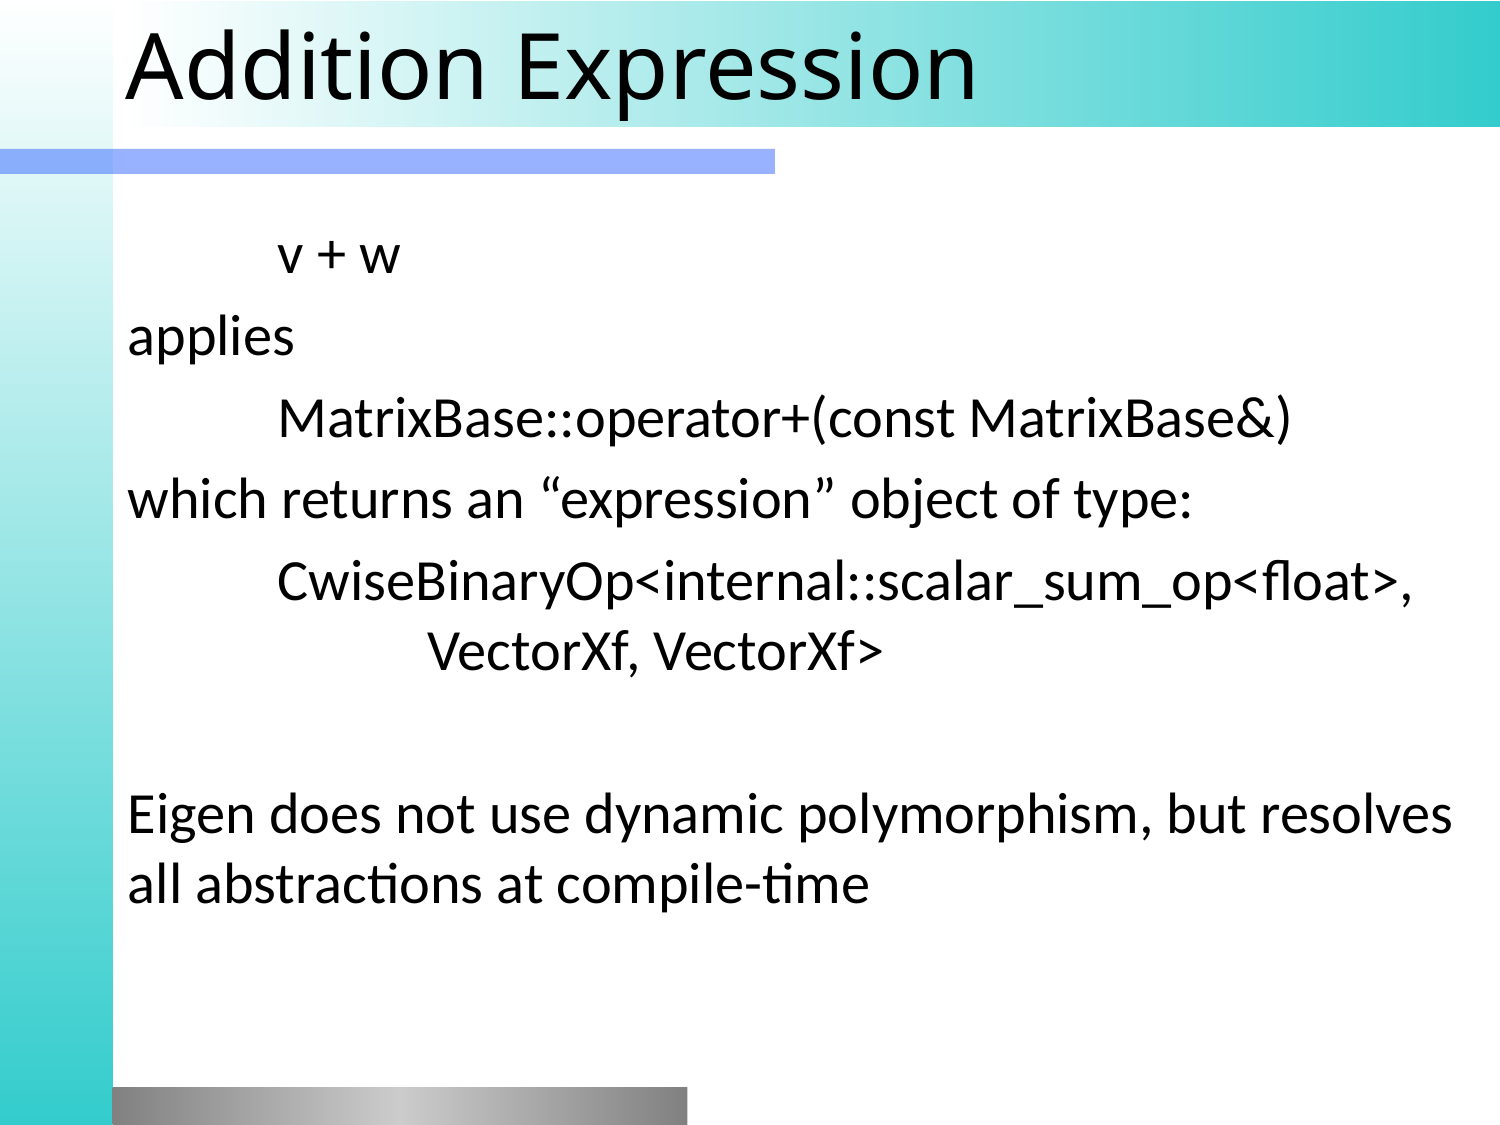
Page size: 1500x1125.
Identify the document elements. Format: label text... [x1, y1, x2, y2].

list v + w applies MatrixBase::operator+(const MatrixBase&) which returns an “expression” object of type: CwiseBinaryOp<internal::scalar_sum_op<float>, VectorXf, VectorXf> Eigen does not use dynamic polymorphism, but resolves all abstractions at compile-time [112, 207, 1500, 1073]
title Addition Expression [110, 0, 1500, 126]
